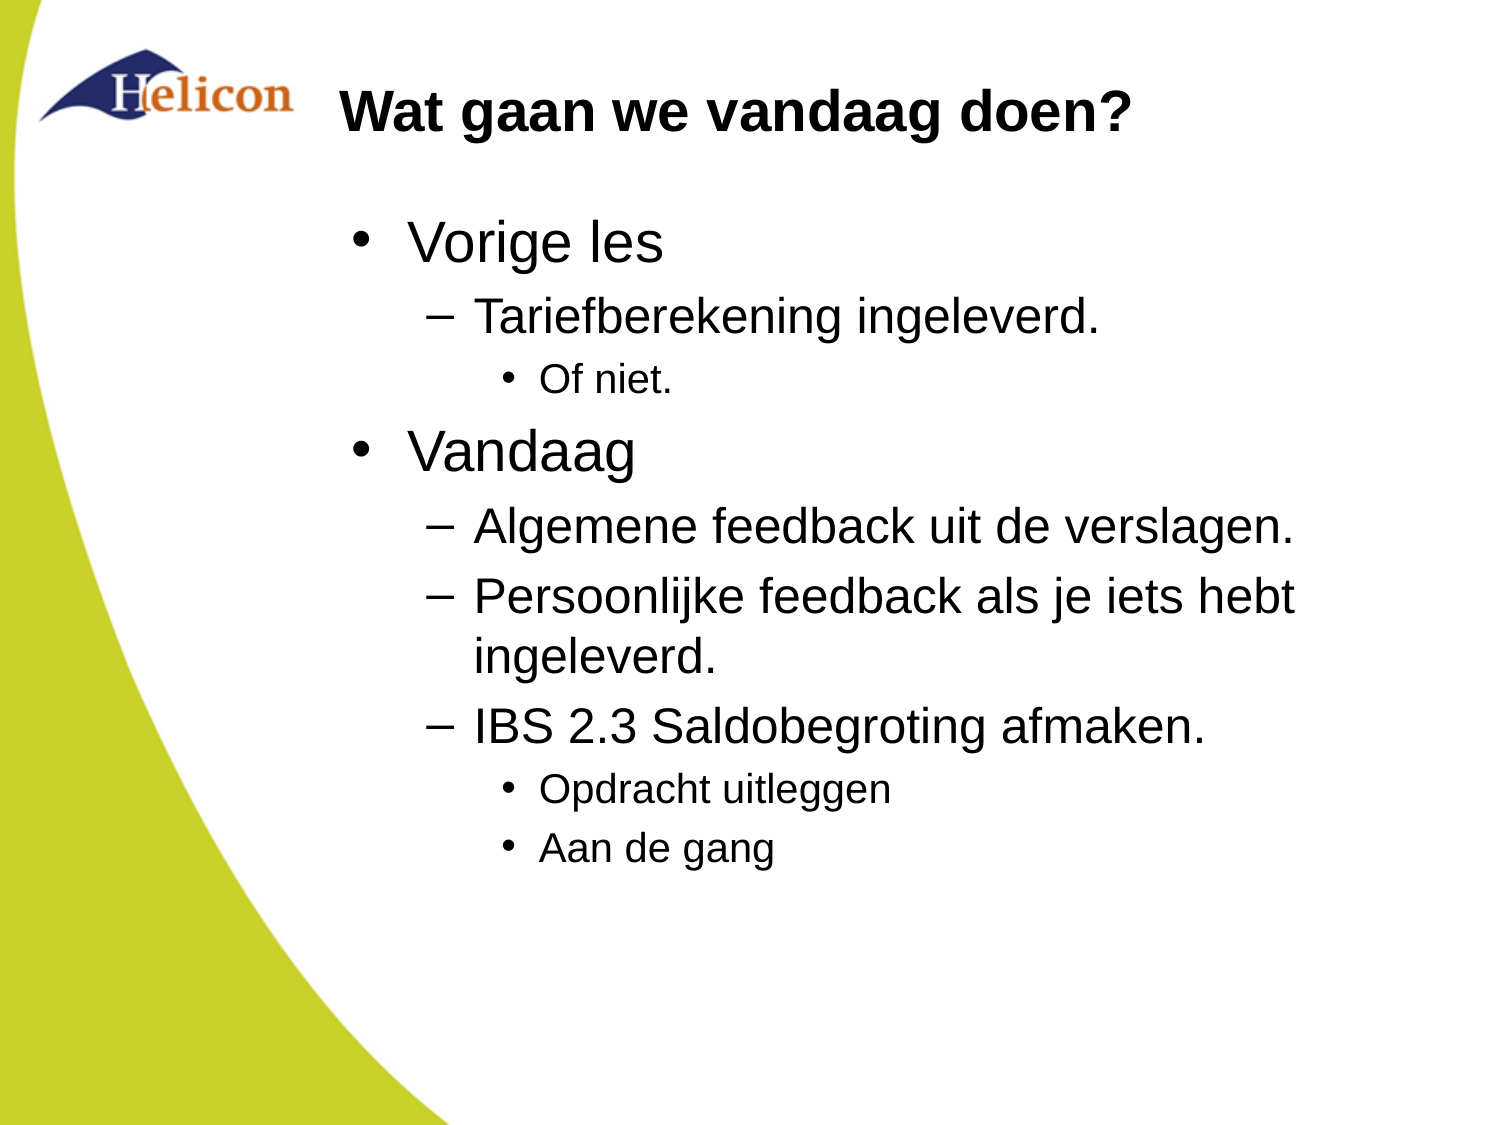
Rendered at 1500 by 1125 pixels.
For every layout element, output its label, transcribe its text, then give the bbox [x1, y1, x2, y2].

picture [0, 0, 1500, 1125]
title Wat gaan we vandaag doen? [324, 54, 1415, 161]
list Vorige les Tariefberekening ingeleverd. Of niet. Vandaag Algemene feedback uit de verslagen. Persoonlijke feedback als je iets hebt ingeleverd. IBS 2.3 Saldobegroting afmaken. Opdracht uitleggen Aan de gang [336, 196, 1425, 1005]
